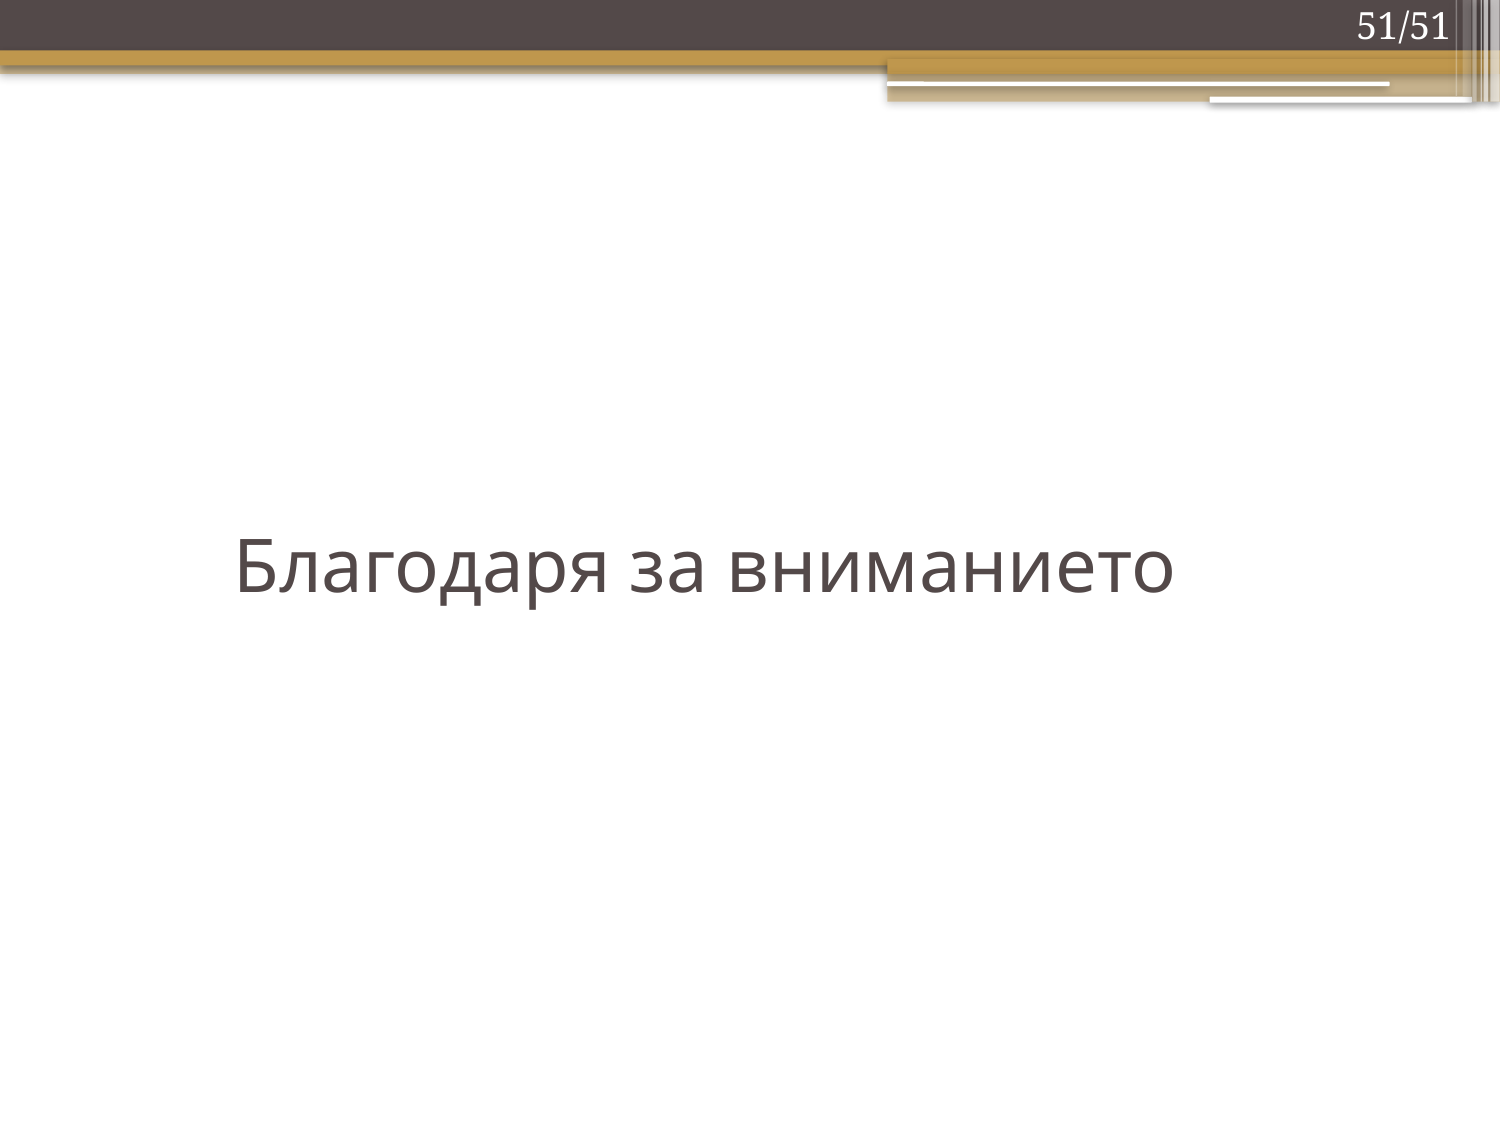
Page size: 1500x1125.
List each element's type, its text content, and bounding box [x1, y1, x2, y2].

slide_number 51/51 [1299, 0, 1466, 61]
text_box Благодаря за вниманието [218, 474, 1281, 650]
